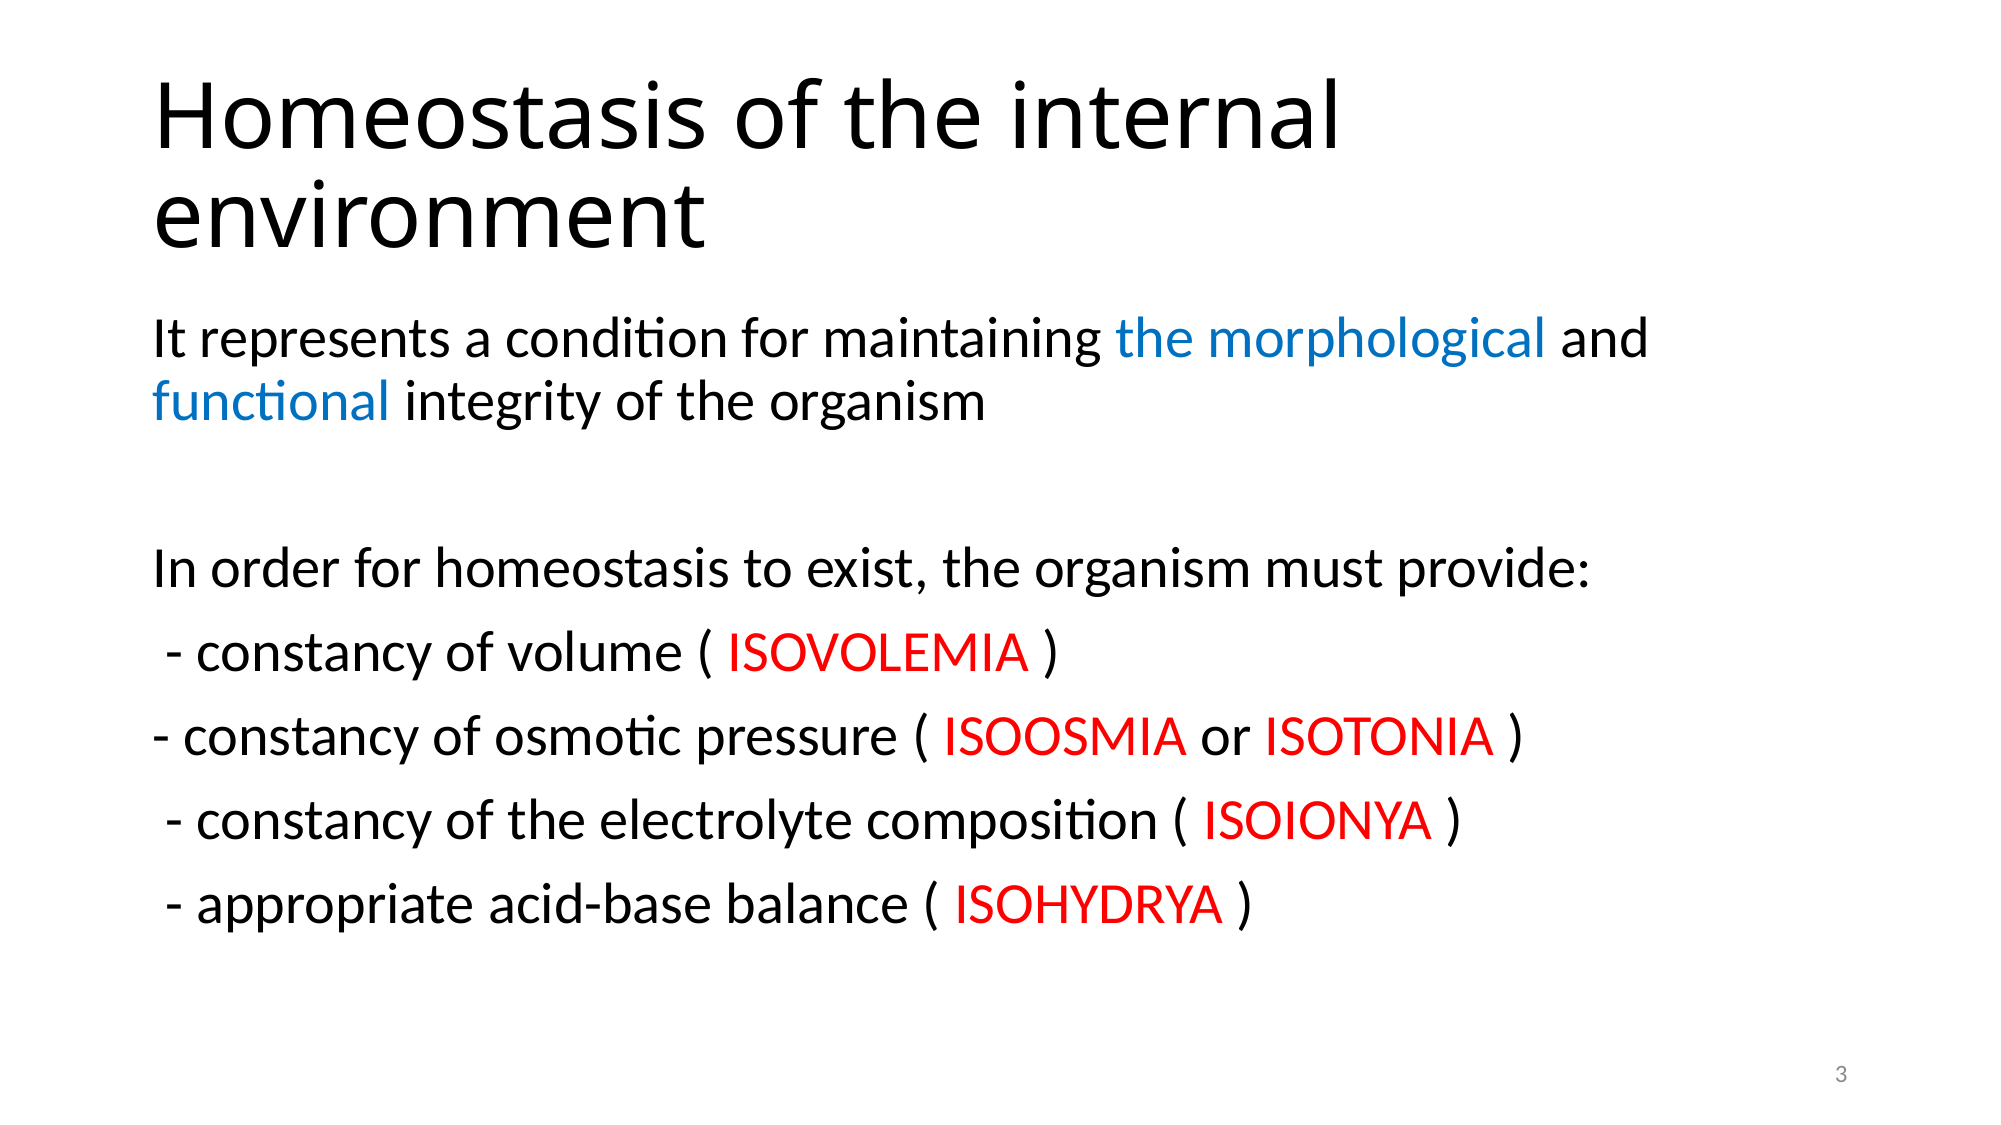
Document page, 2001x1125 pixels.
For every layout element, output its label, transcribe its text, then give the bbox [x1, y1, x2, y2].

title Homeostasis of the internal environment [137, 59, 1863, 278]
slide_number 3 [1412, 1042, 1863, 1103]
list It represents a condition for maintaining the morphological and functional integrity of the organism In order for homeostasis to exist, the organism must provide: - constancy of volume ( ISOVOLEMIA ) - constancy of osmotic pressure ( ISOOSMIA or ISOTONIA ) - constancy of the electrolyte composition ( ISOIONYA ) - appropriate acid-base balance ( ISOHYDRYA ) [137, 299, 1863, 1014]
